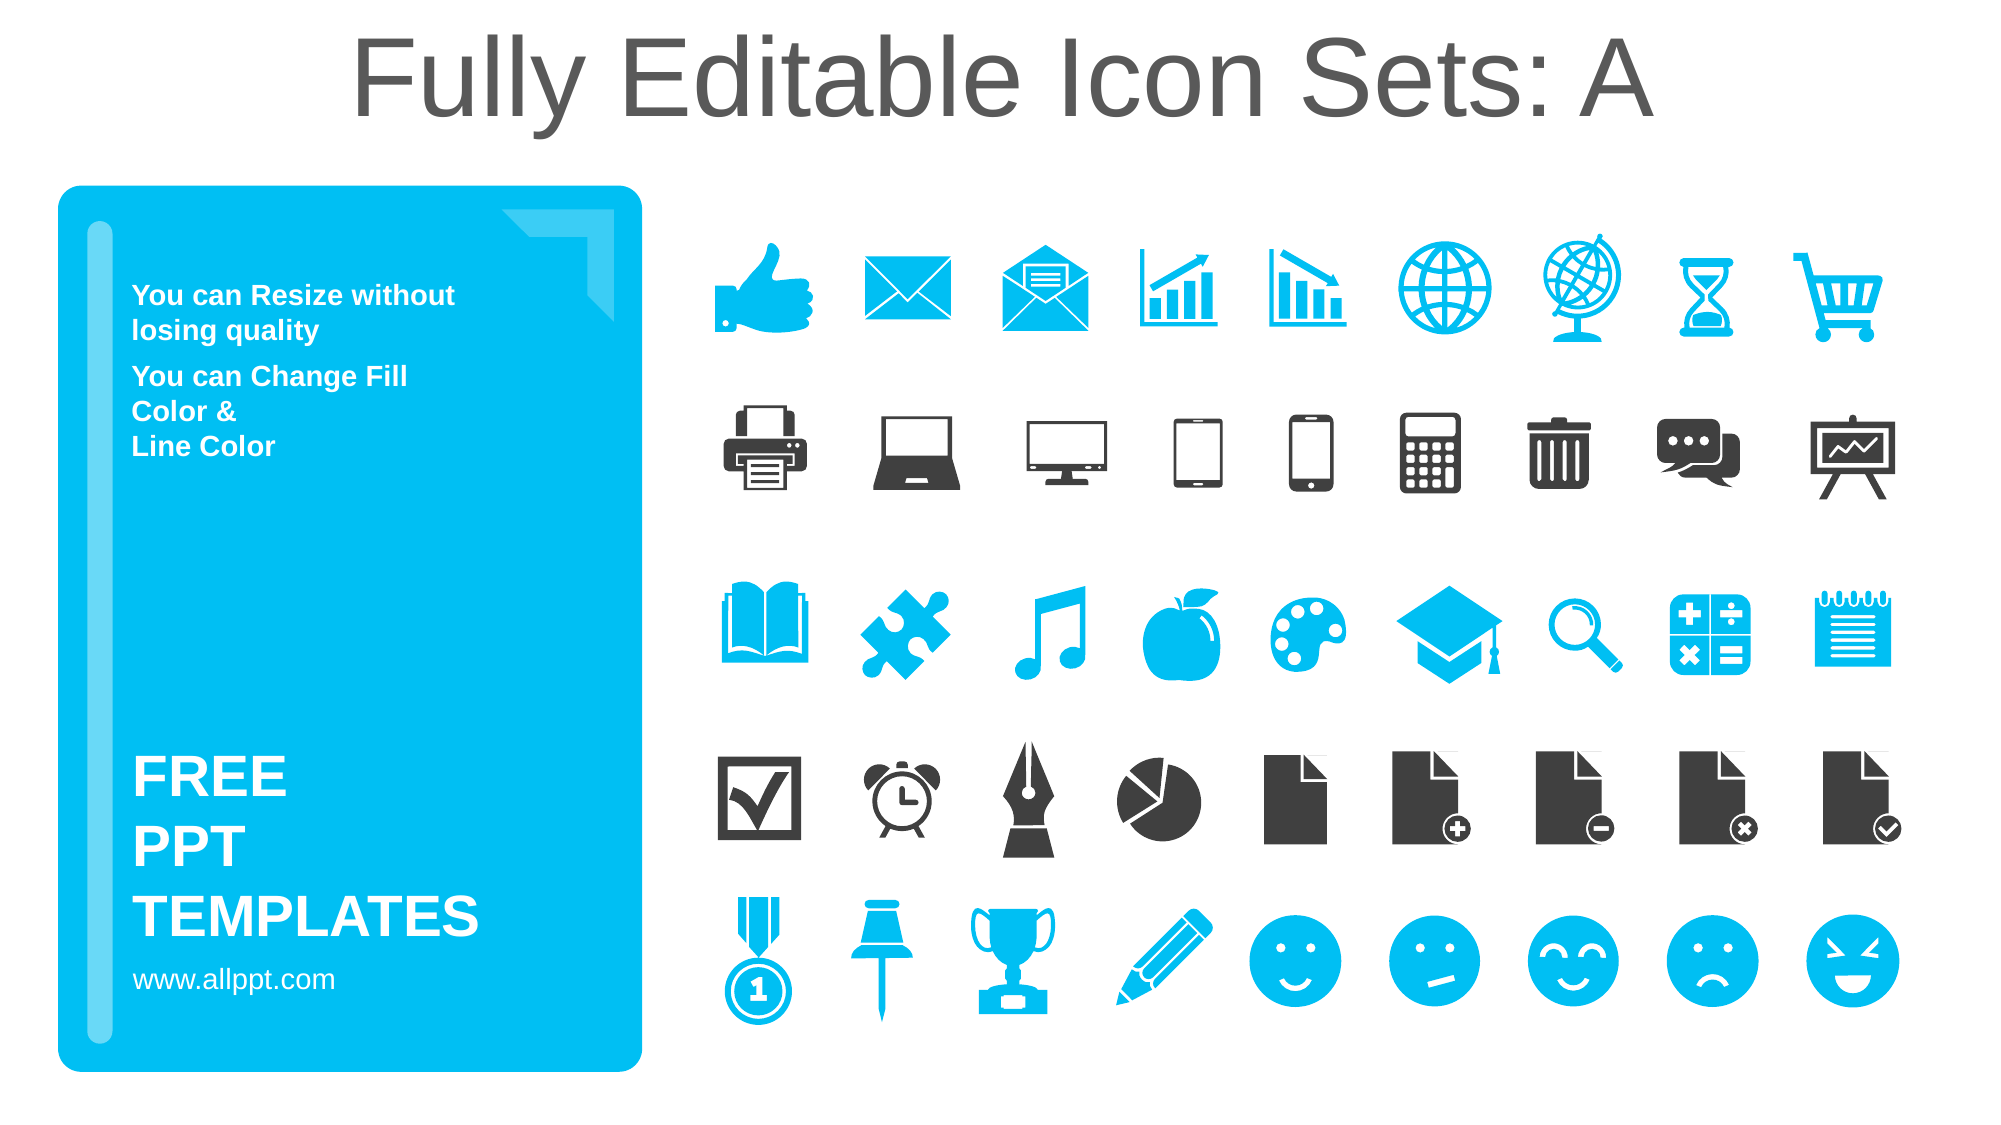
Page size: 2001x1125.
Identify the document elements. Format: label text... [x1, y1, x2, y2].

text_box [1813, 589, 1893, 668]
text_box [858, 588, 953, 682]
text_box [1656, 417, 1741, 489]
text_box [1139, 248, 1219, 327]
text_box [872, 415, 962, 491]
text_box [862, 760, 942, 839]
text_box [1000, 243, 1091, 332]
text_box [1172, 417, 1224, 489]
text_box [714, 241, 815, 334]
text_box [1805, 913, 1901, 1009]
text_box [862, 255, 954, 321]
text_box [723, 896, 794, 1026]
text_box [1547, 597, 1625, 674]
text_box [1287, 413, 1335, 493]
text_box [1278, 247, 1341, 320]
text_box [1025, 420, 1109, 487]
text_box [717, 756, 802, 841]
text_box [1534, 748, 1616, 846]
text_box [1114, 907, 1214, 1007]
text_box [1668, 593, 1752, 677]
text_box [1388, 914, 1482, 1008]
text_box [1526, 416, 1592, 490]
text_box [722, 404, 809, 492]
text_box [1526, 914, 1620, 1008]
text_box [1542, 232, 1623, 343]
text_box [1678, 748, 1759, 846]
text_box [1665, 914, 1760, 1009]
text_box [970, 906, 1057, 1016]
text_box [720, 580, 810, 664]
text_box [1391, 748, 1472, 846]
text_box [1821, 748, 1903, 846]
text_box [1268, 248, 1348, 328]
text_box [1792, 251, 1884, 344]
list Fully Editable Icon Sets: A [53, 20, 1952, 140]
text_box [1116, 756, 1203, 843]
text_box [1141, 587, 1222, 682]
text_box [1269, 596, 1348, 673]
text_box [1397, 240, 1493, 336]
text_box [1014, 584, 1087, 681]
text_box [1809, 413, 1897, 501]
text_box [1000, 741, 1057, 859]
text_box [1248, 914, 1343, 1009]
text_box [1398, 411, 1462, 495]
text_box [1263, 752, 1330, 845]
text_box [1678, 256, 1735, 338]
text_box [1394, 584, 1505, 686]
text_box [849, 898, 915, 1023]
